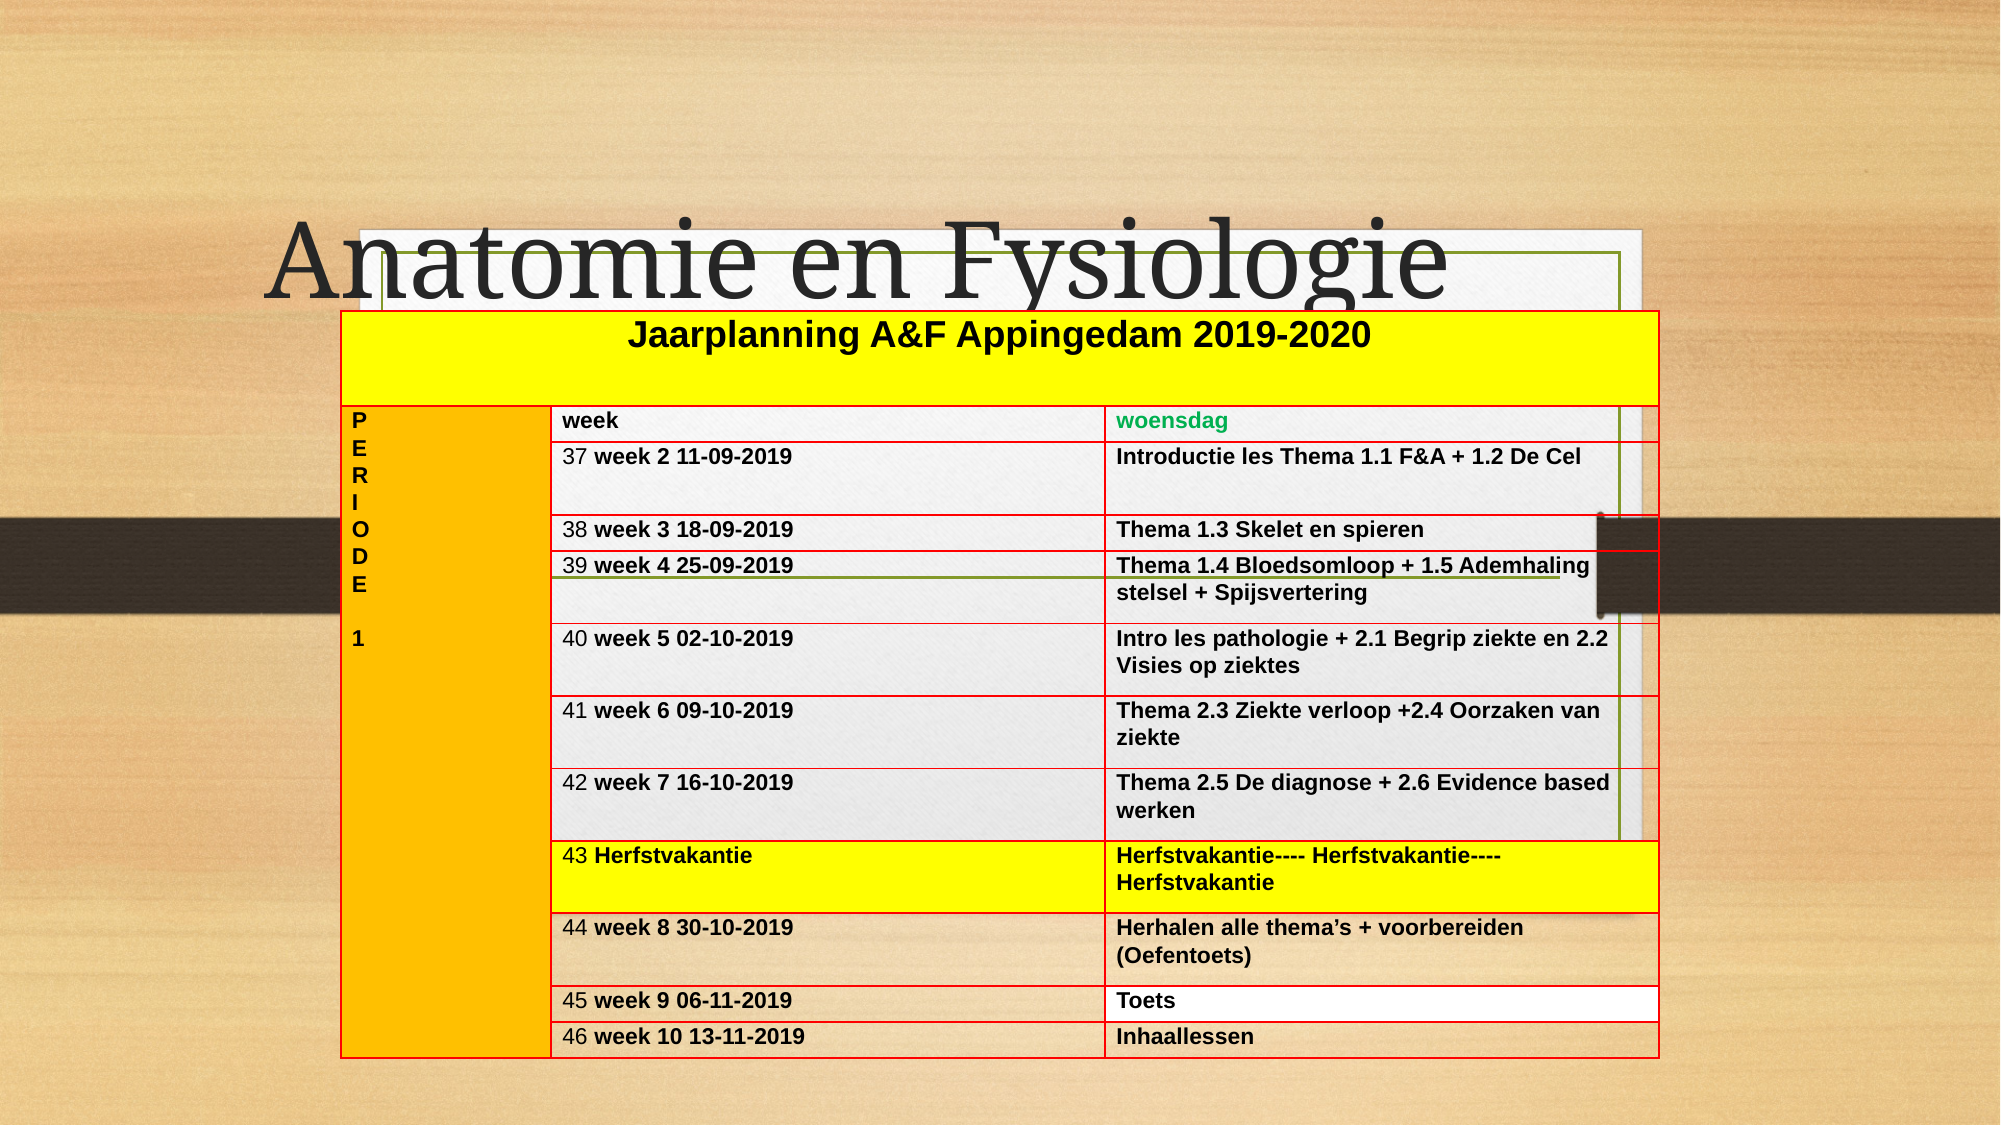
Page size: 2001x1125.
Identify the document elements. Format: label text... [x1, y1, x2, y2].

table_cell 45 week 9 06-11-2019 [552, 987, 1104, 1021]
table_cell Inhaallessen [1106, 1023, 1658, 1057]
table_cell 43 Herfstvakantie [552, 842, 1104, 912]
table_cell Herhalen alle thema’s + voorbereiden (Oefentoets) [1106, 914, 1658, 985]
table_cell 42 week 7 16-10-2019 [552, 769, 1104, 840]
table_cell 38 week 3 18-09-2019 [552, 516, 1104, 550]
table_cell 37 week 2 11-09-2019 [552, 443, 1104, 514]
table_cell 46 week 10 13-11-2019 [552, 1023, 1104, 1057]
picture [0, 0, 2001, 1125]
table_cell Thema 1.4 Bloedsomloop + 1.5 Ademhaling stelsel + Spijsvertering [1106, 552, 1658, 623]
table_cell Thema 2.5 De diagnose + 2.6 Evidence based werken [1106, 769, 1658, 840]
table_cell Herfstvakantie---- Herfstvakantie---- Herfstvakantie [1106, 842, 1658, 912]
table_cell Thema 1.3 Skelet en spieren [1106, 516, 1658, 550]
title Anatomie en Fysiologie [249, 184, 1750, 328]
table_cell Thema 2.3 Ziekte verloop +2.4 Oorzaken van ziekte [1106, 697, 1658, 768]
table_cell woensdag [1106, 407, 1658, 441]
table_cell 41 week 6 09-10-2019 [552, 697, 1104, 768]
table_cell week [552, 407, 1104, 441]
table_cell Introductie les Thema 1.1 F&A + 1.2 De Cel [1106, 443, 1658, 514]
table_cell 39 week 4 25-09-2019 [552, 552, 1104, 623]
table_cell 40 week 5 02-10-2019 [552, 624, 1104, 695]
table_cell Intro les pathologie + 2.1 Begrip ziekte en 2.2 Visies op ziektes [1106, 624, 1658, 695]
table_header Jaarplanning A&F Appingedam 2019-2020 [342, 312, 1658, 405]
table_cell Toets [1106, 987, 1658, 1021]
table_cell P E R I O D E 1 [342, 407, 550, 1057]
table_cell 44 week 8 30-10-2019 [552, 914, 1104, 985]
